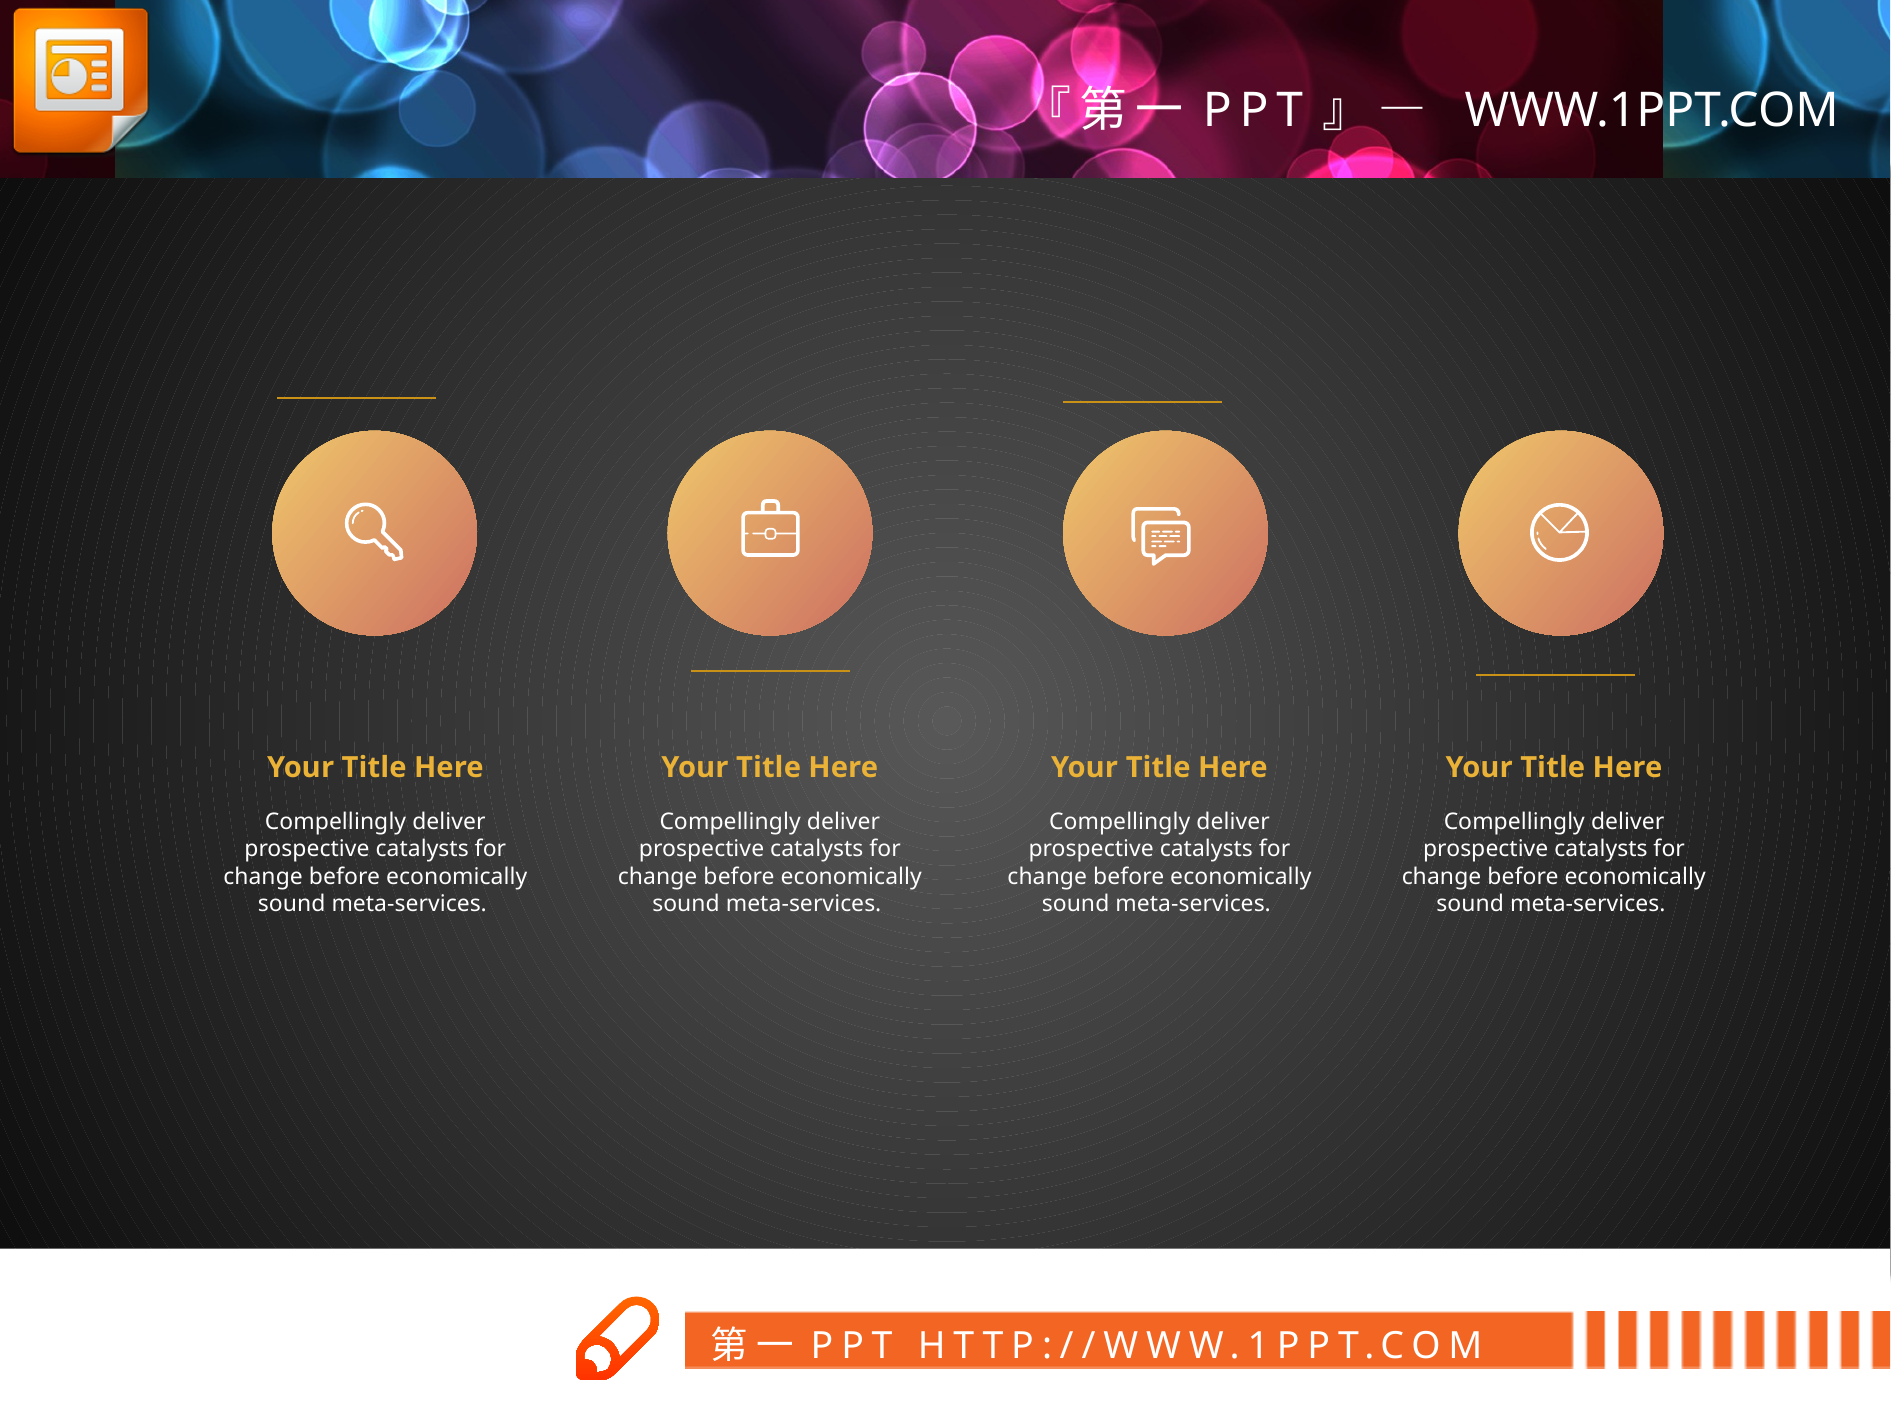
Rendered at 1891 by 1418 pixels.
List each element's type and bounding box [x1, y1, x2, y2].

picture [0, 0, 1891, 178]
text_box [587, 741, 953, 898]
text_box [1062, 430, 1268, 636]
picture [685, 1311, 1891, 1369]
text_box [977, 741, 1343, 898]
text_box [272, 430, 478, 636]
text_box [1371, 741, 1737, 898]
text_box [1458, 430, 1664, 636]
text_box [667, 430, 873, 636]
text_box [193, 741, 558, 898]
